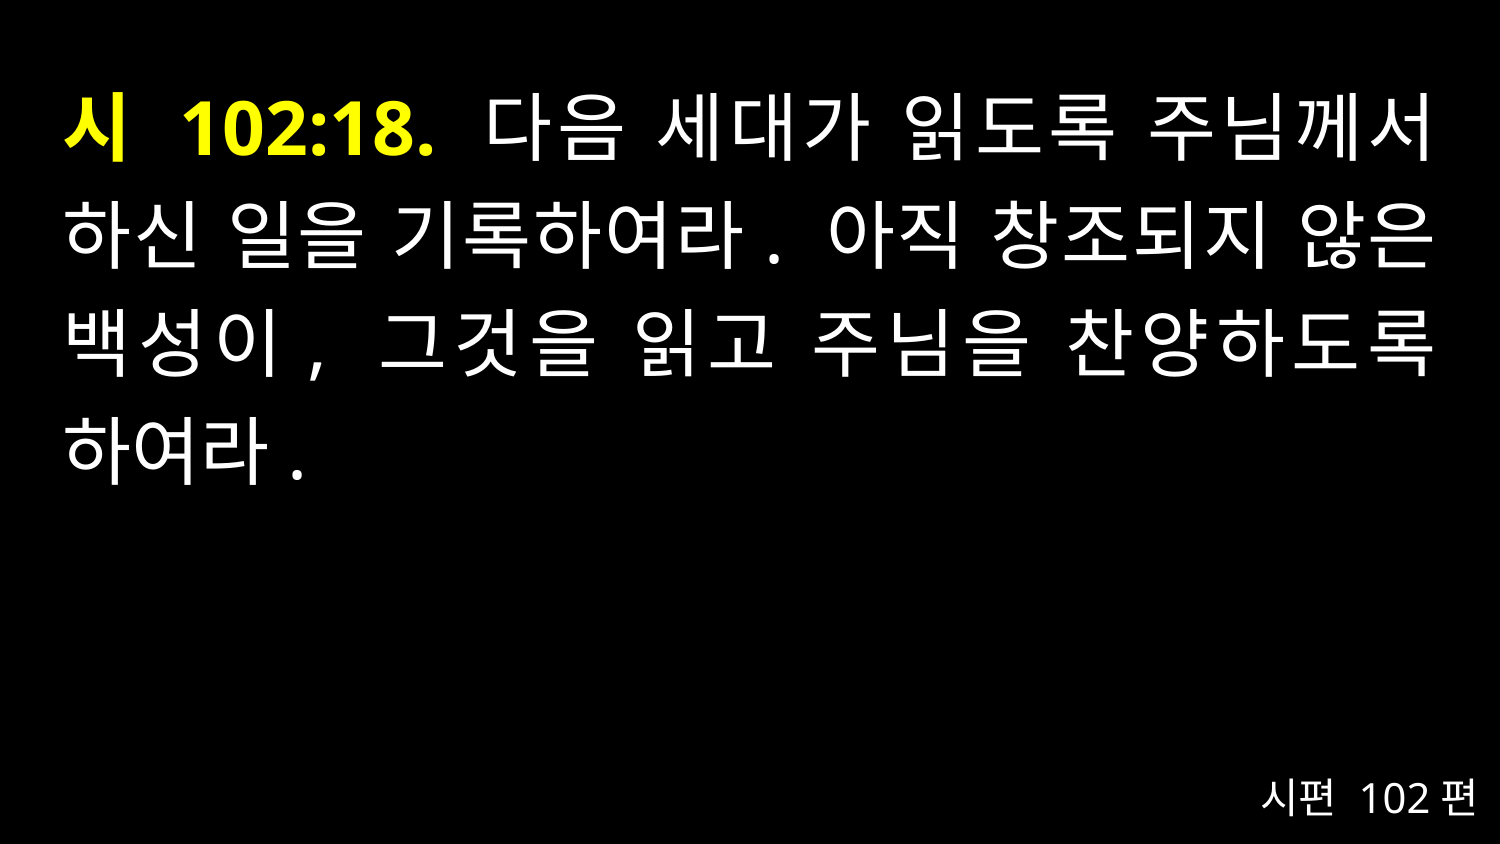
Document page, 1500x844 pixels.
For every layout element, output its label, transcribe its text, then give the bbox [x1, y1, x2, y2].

subtitle 시편 102편 [916, 770, 1500, 844]
title 시 102:18. 다음 세대가 읽도록 주님께서 하신 일을 기록하여라. 아직 창조되지 않은 백성이, 그것을 읽고 주님을 찬양하도록 하여라. [0, 0, 1500, 844]
